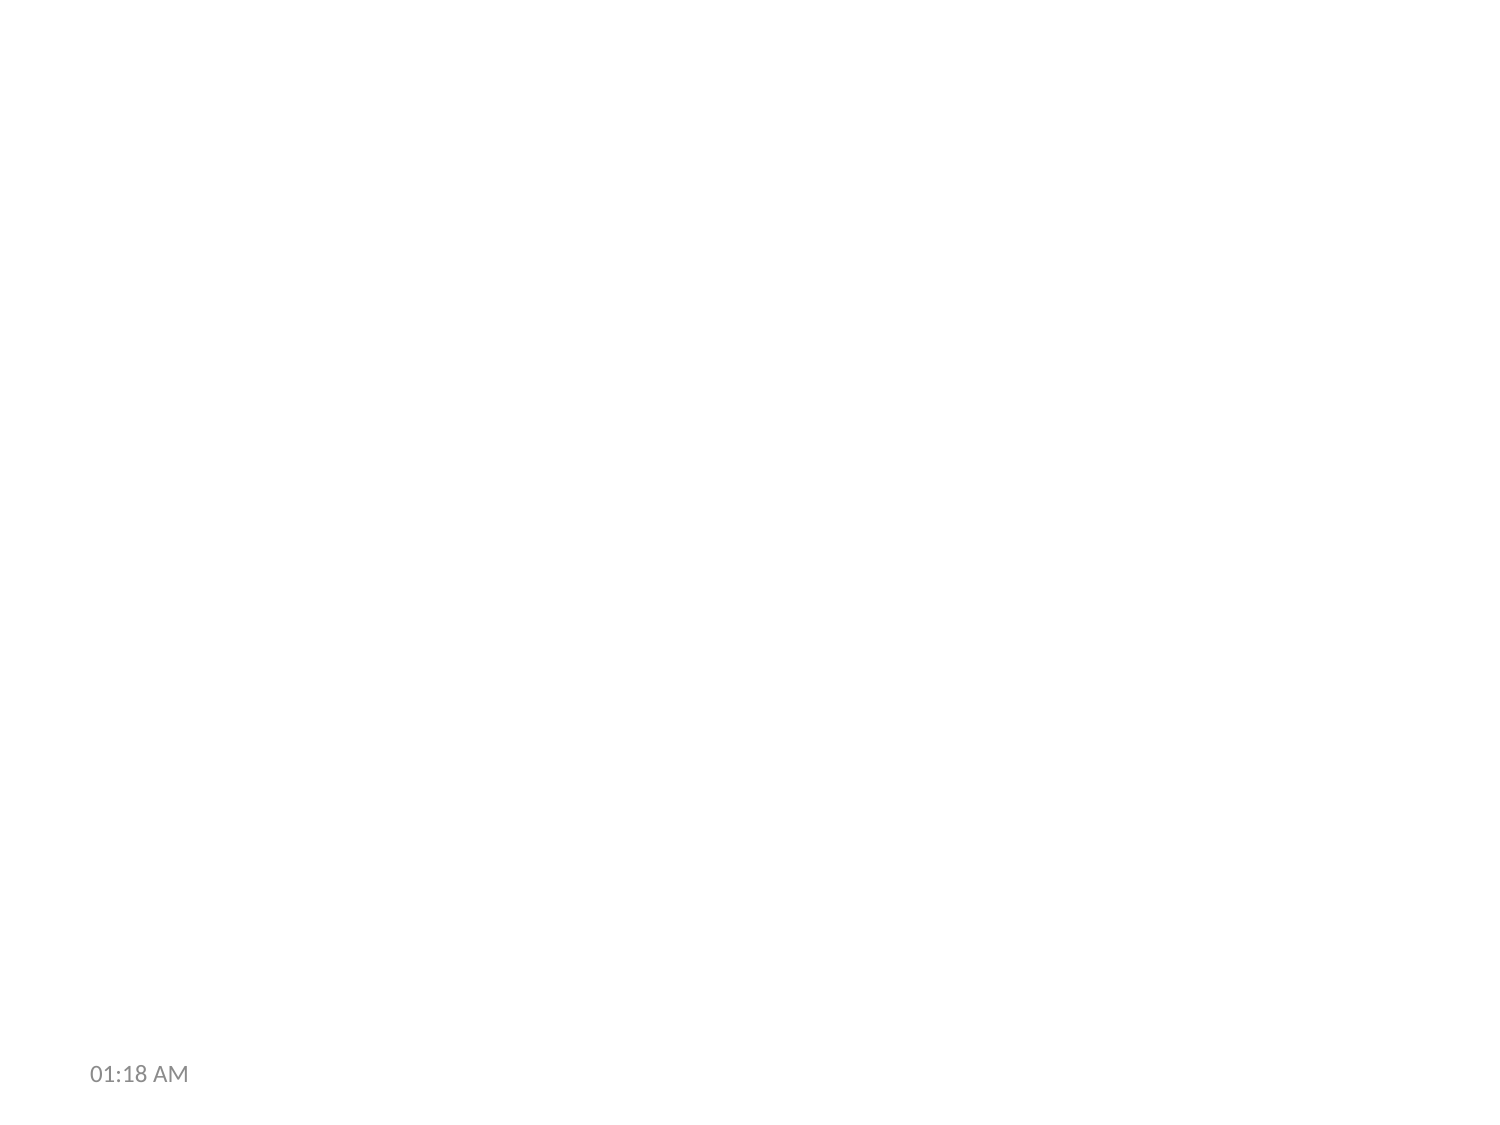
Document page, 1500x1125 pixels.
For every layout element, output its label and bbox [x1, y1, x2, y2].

slide_number [75, 1042, 425, 1103]
